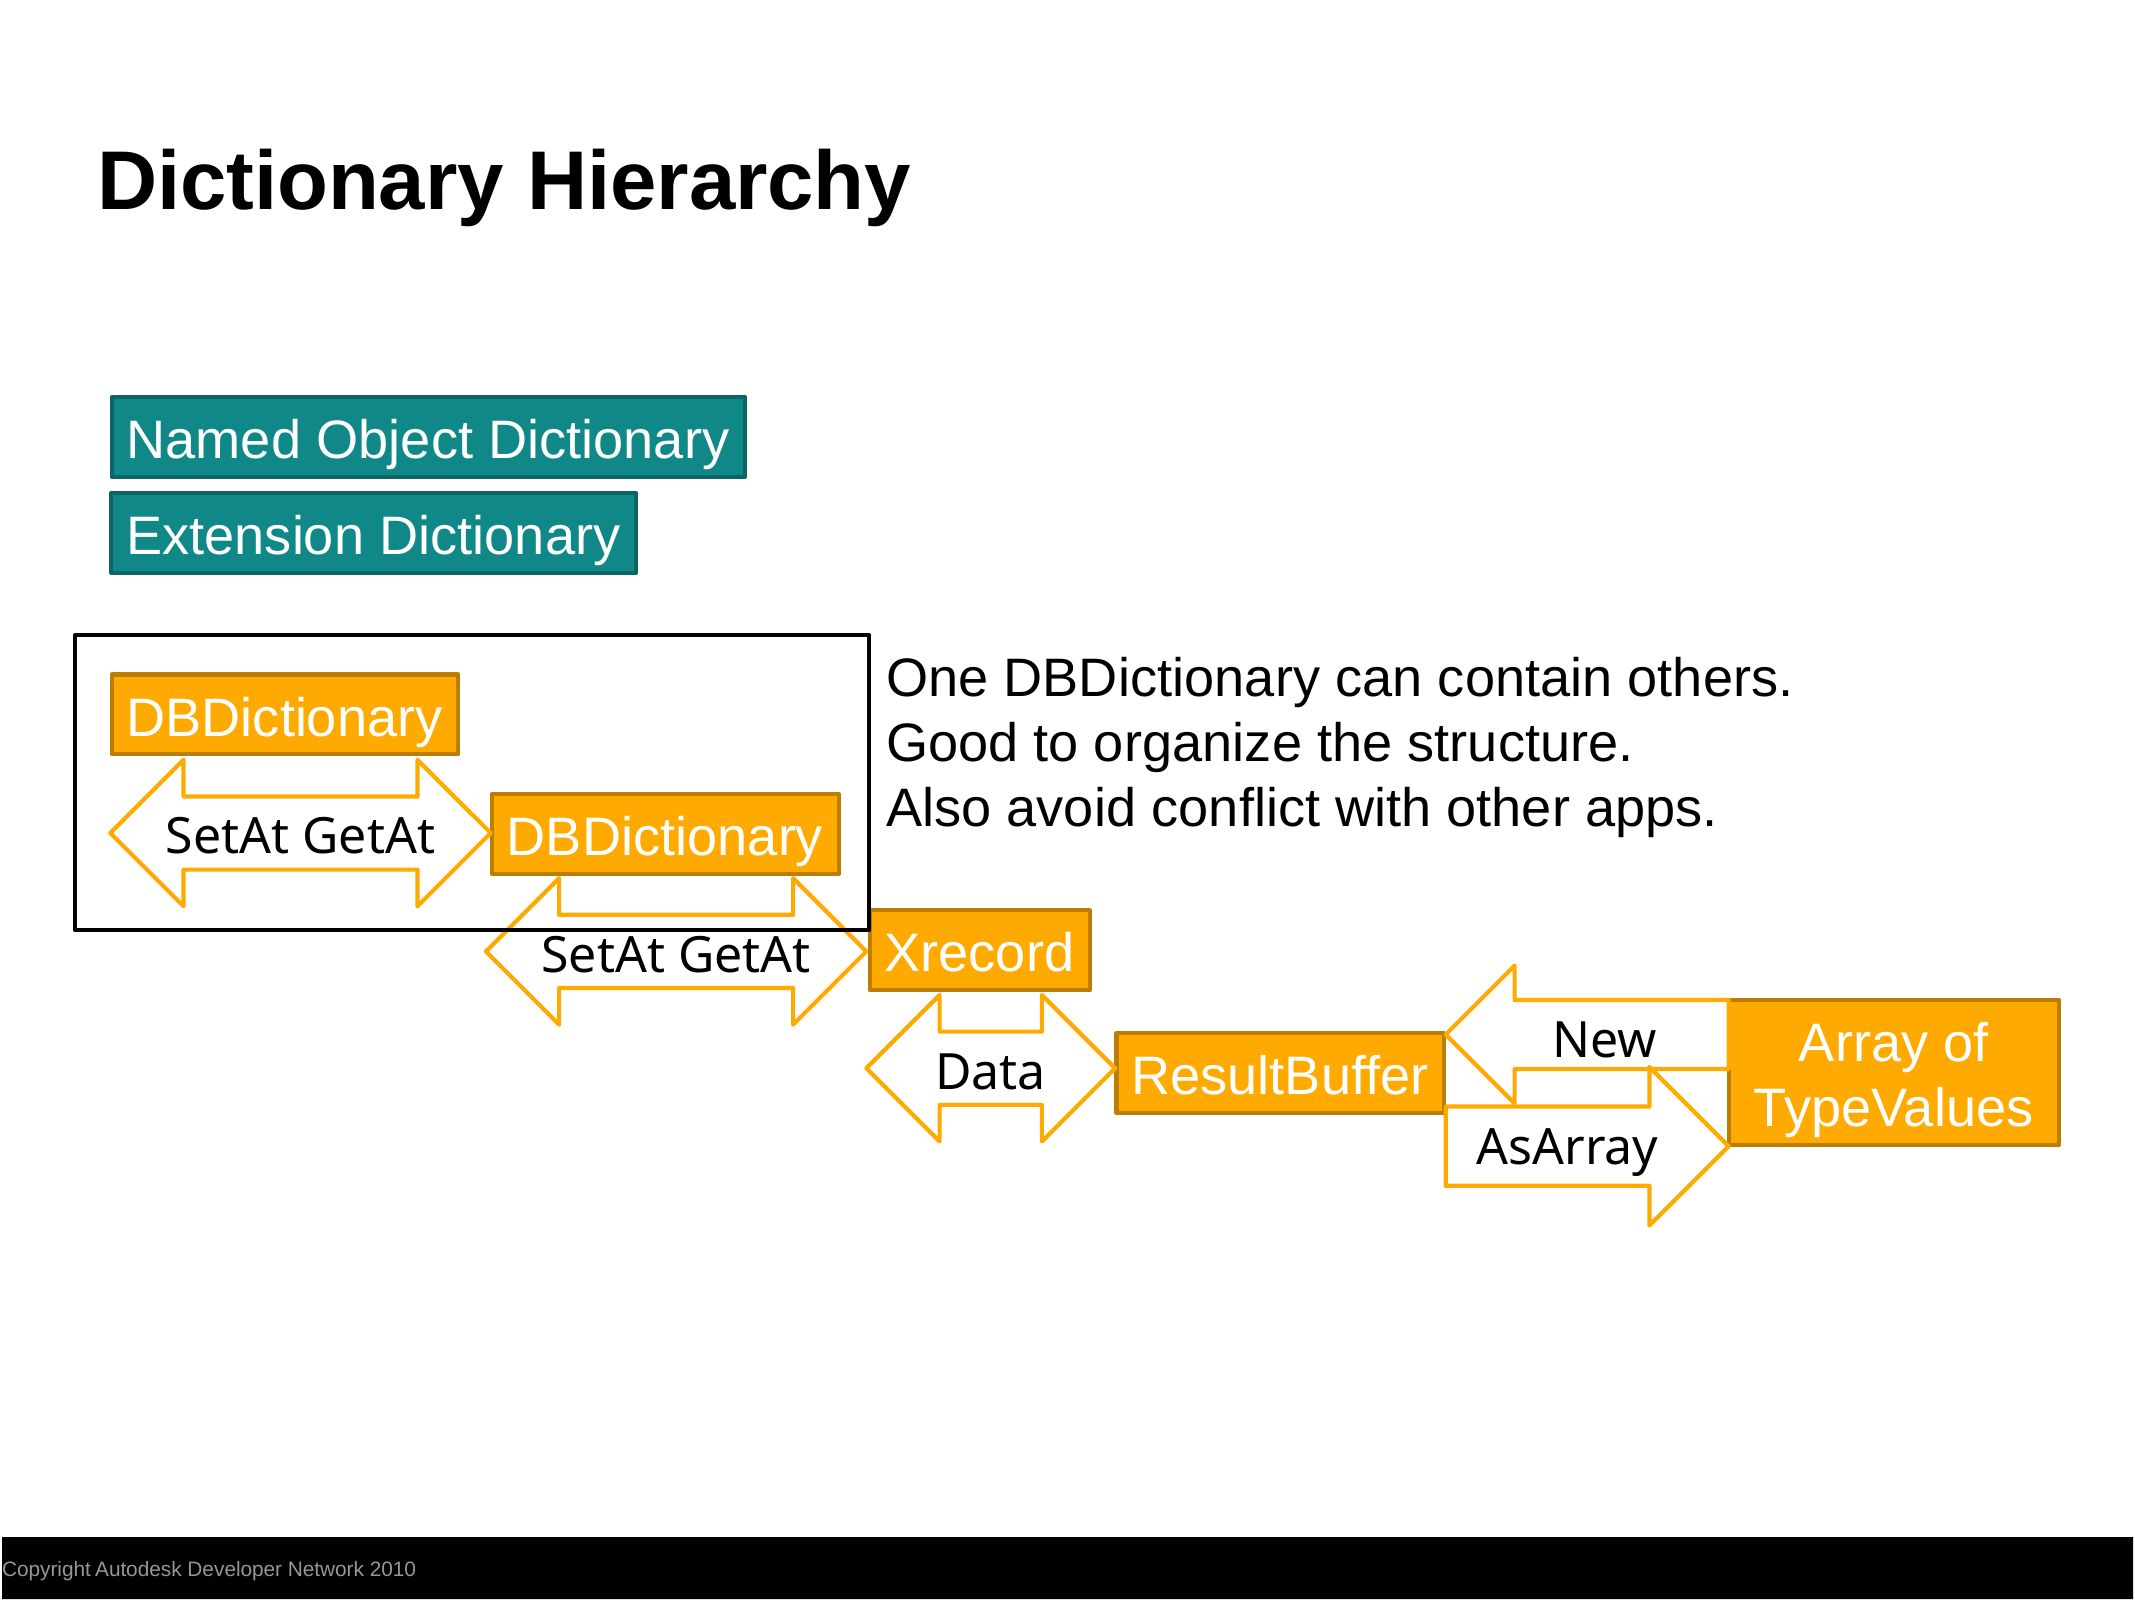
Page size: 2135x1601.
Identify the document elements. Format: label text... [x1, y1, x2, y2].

text_box Named Object Dictionary [110, 395, 747, 479]
text_box [73, 633, 871, 932]
text_box New [1443, 963, 1731, 1104]
text_box ResultBuffer [1114, 1031, 1446, 1115]
text_box Xrecord [868, 908, 1092, 992]
text_box One DBDictionary can contain others. Good to organize the structure. Also avoid conflict with other apps. [871, 634, 1894, 845]
text_box SetAt GetAt [483, 932, 869, 1027]
text_box AsArray [1443, 1065, 1731, 1228]
text_box Array of TypeValues [1727, 998, 2061, 1147]
title Dictionary Hierarchy [96, 59, 2028, 293]
text_box Data [864, 993, 1118, 1144]
text_box Extension Dictionary [109, 491, 638, 575]
